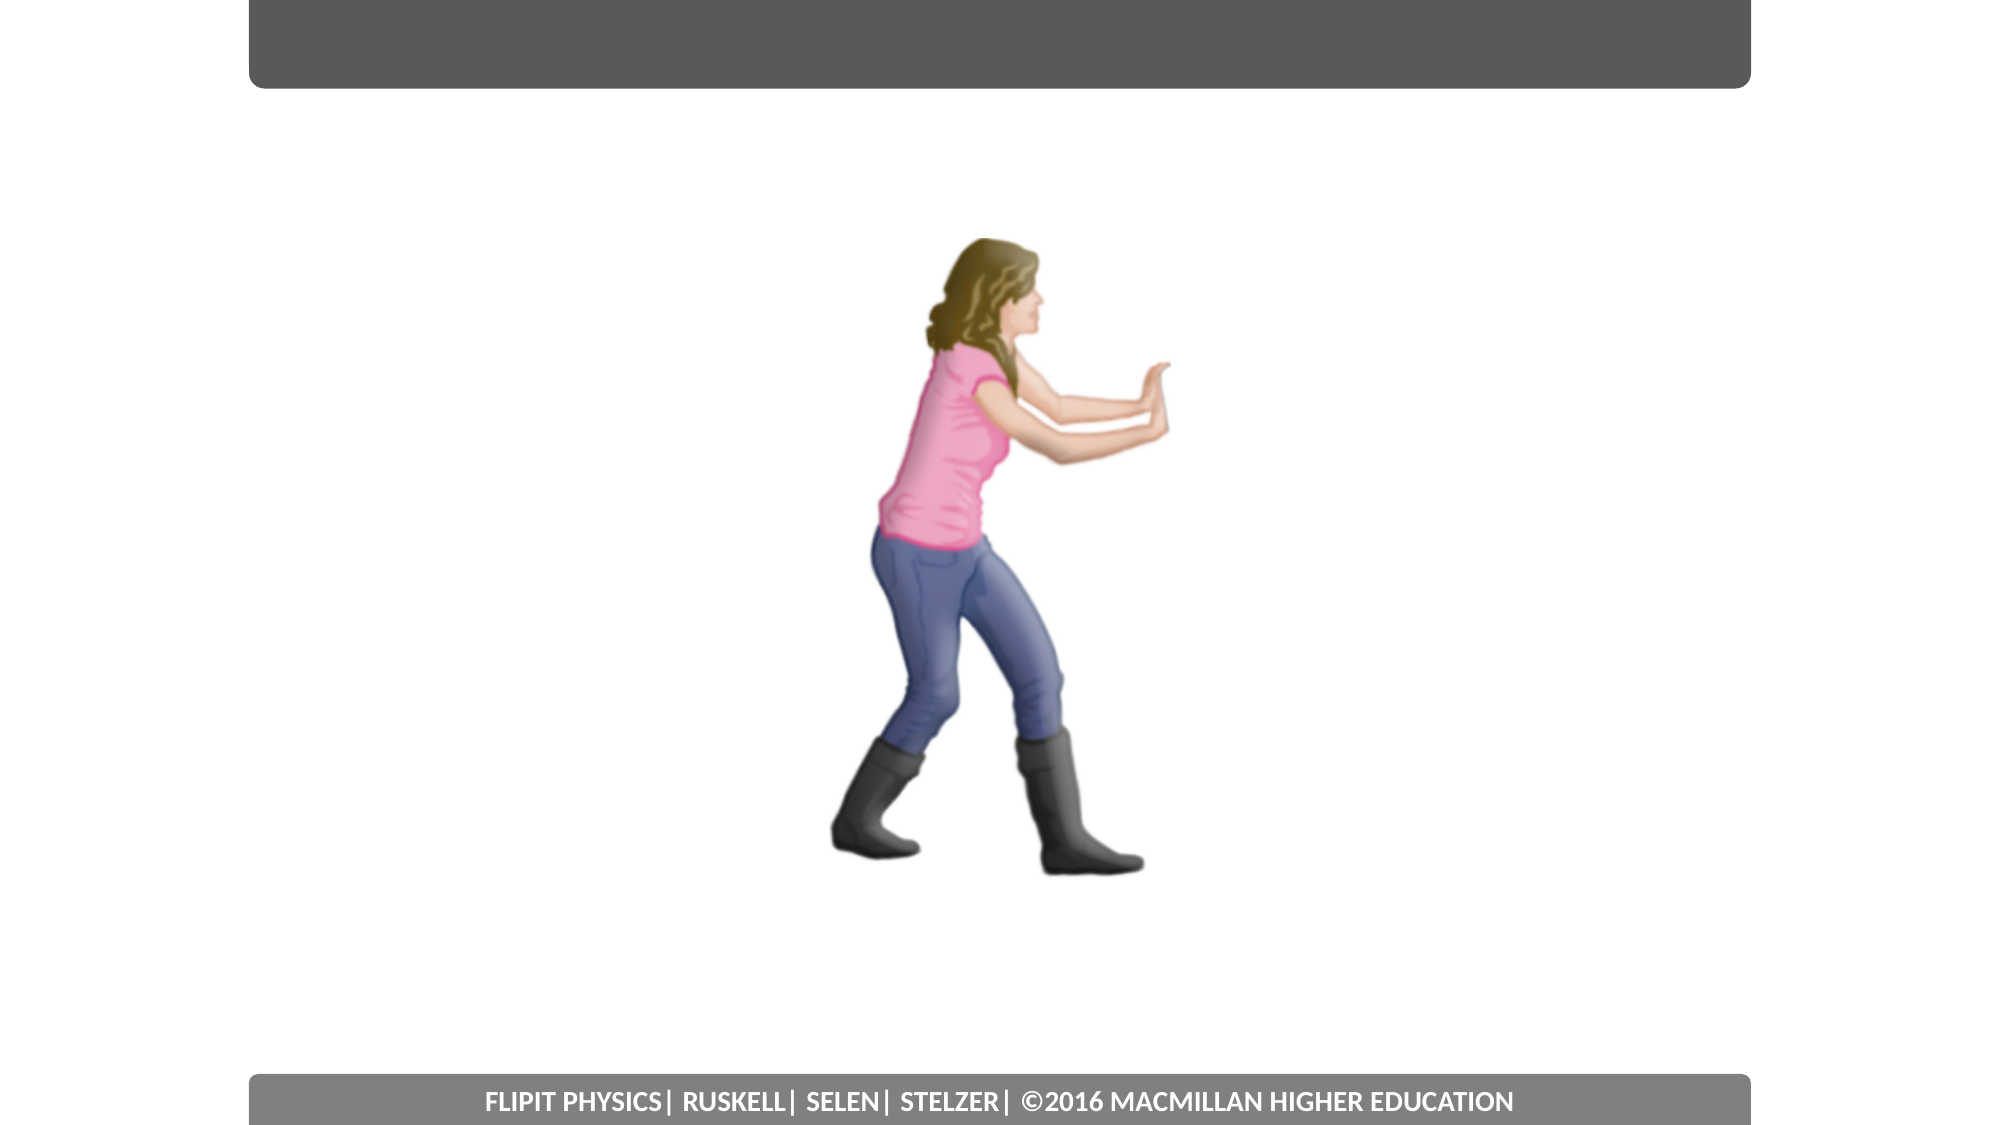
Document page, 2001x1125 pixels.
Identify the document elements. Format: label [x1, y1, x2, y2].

text_box [248, 0, 1752, 89]
picture [829, 238, 1171, 886]
text_box [249, 1074, 1750, 1125]
